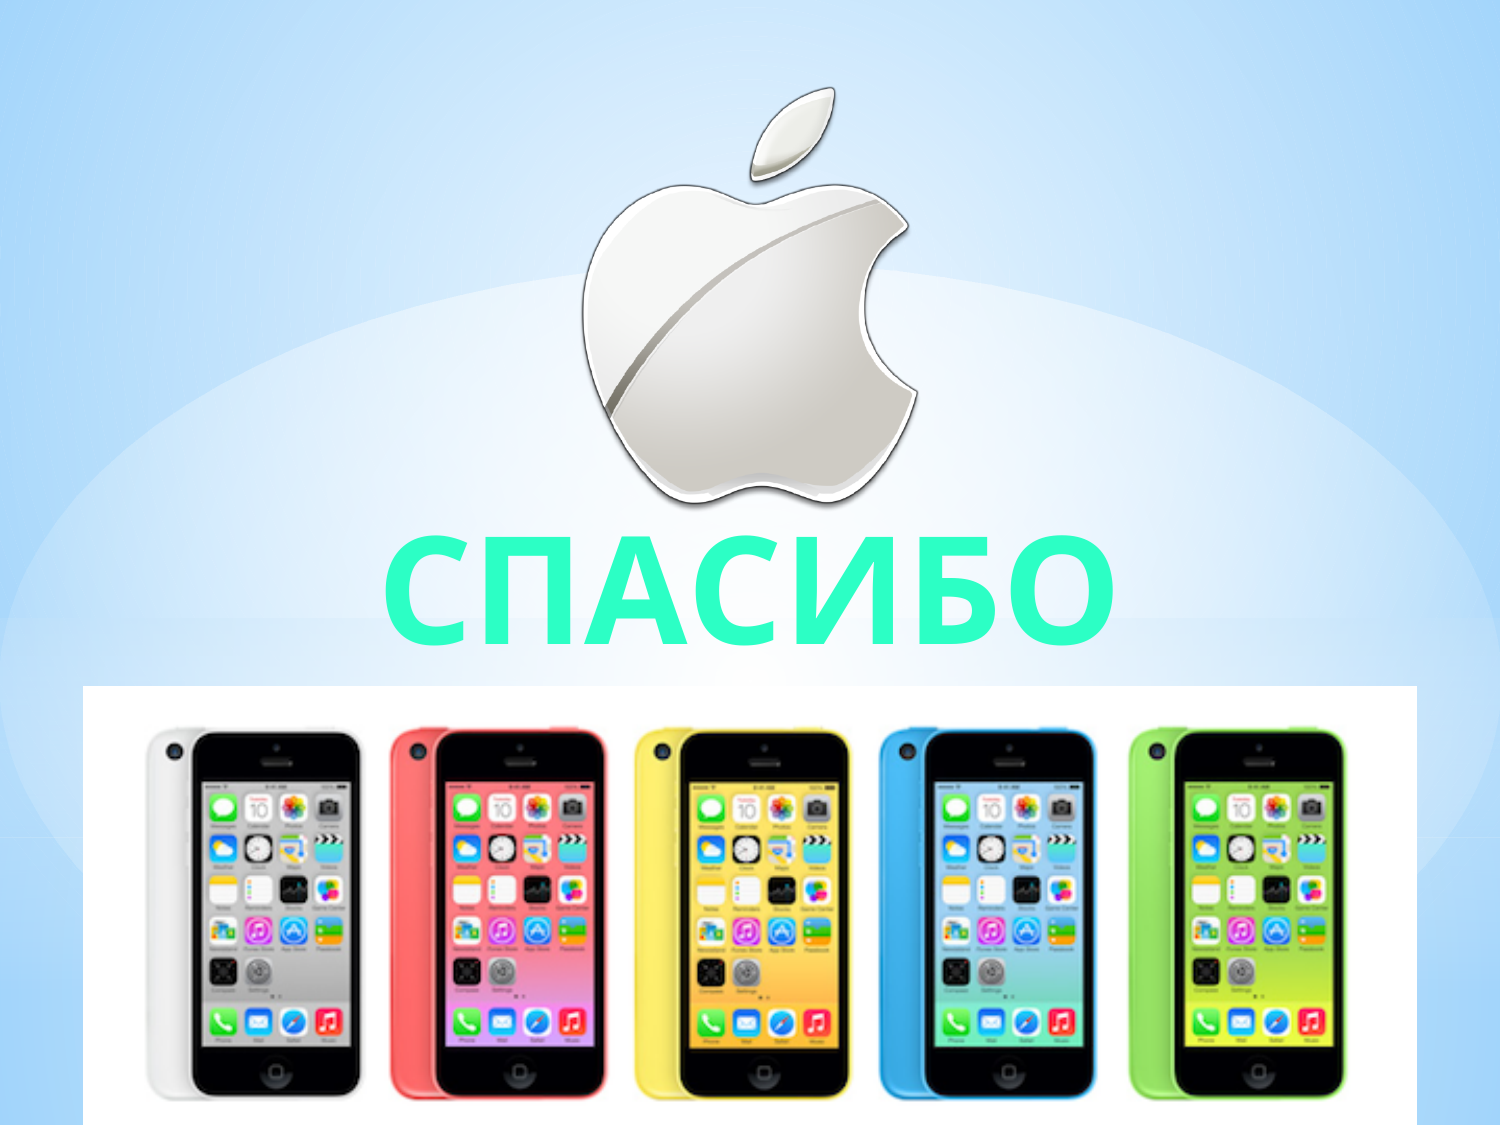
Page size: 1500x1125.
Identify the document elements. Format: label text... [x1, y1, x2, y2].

picture [564, 70, 936, 520]
picture [83, 686, 1417, 1125]
text_box СПАСИБО [0, 486, 1500, 682]
